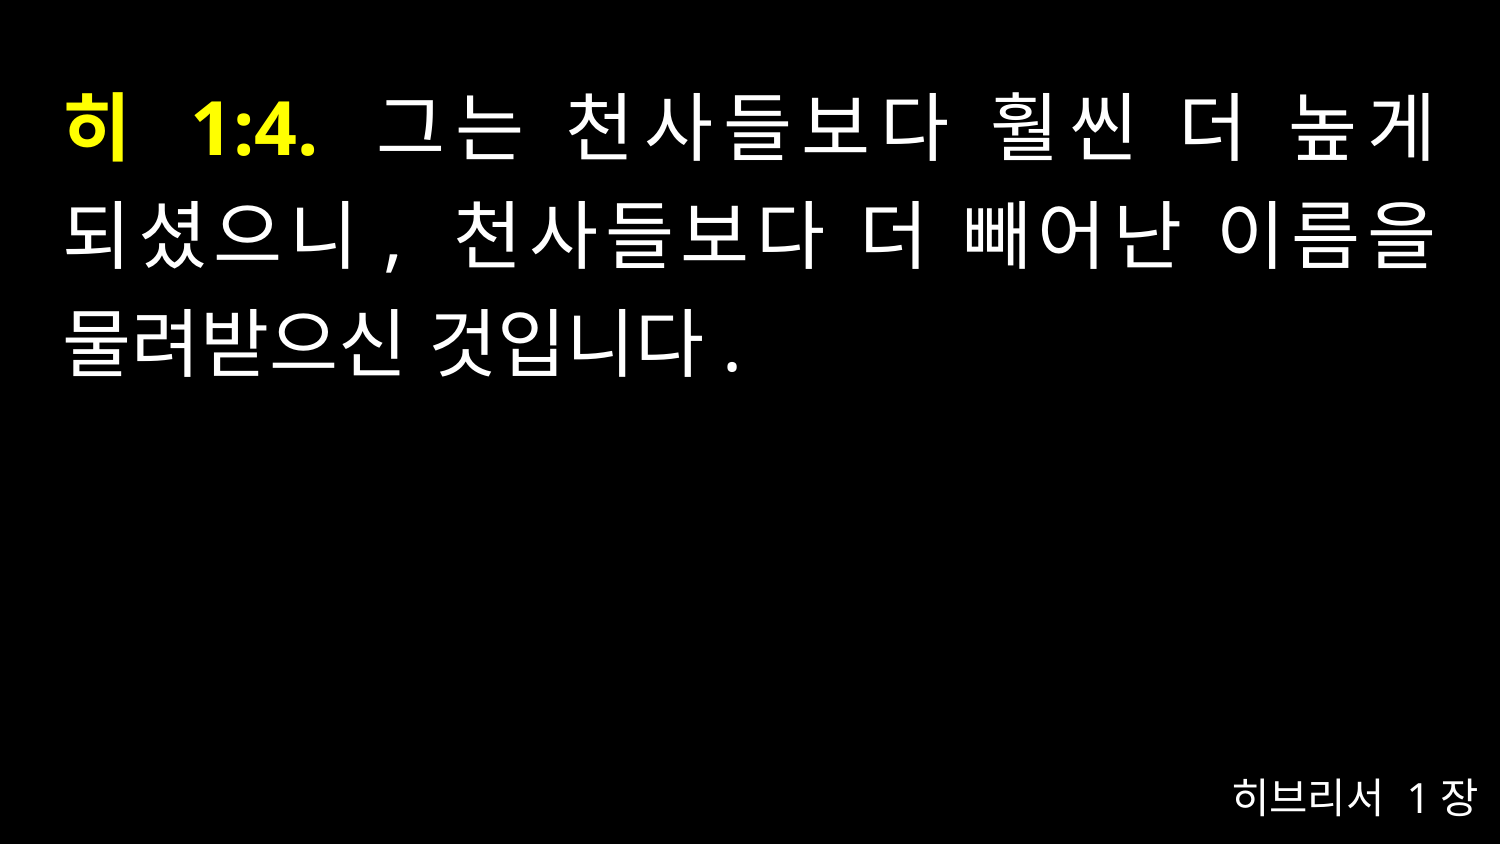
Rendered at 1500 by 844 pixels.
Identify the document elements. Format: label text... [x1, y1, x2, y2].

title 히 1:4. 그는 천사들보다 훨씬 더 높게 되셨으니, 천사들보다 더 빼어난 이름을 물려받으신 것입니다. [0, 0, 1500, 844]
subtitle 히브리서 1장 [916, 770, 1500, 844]
